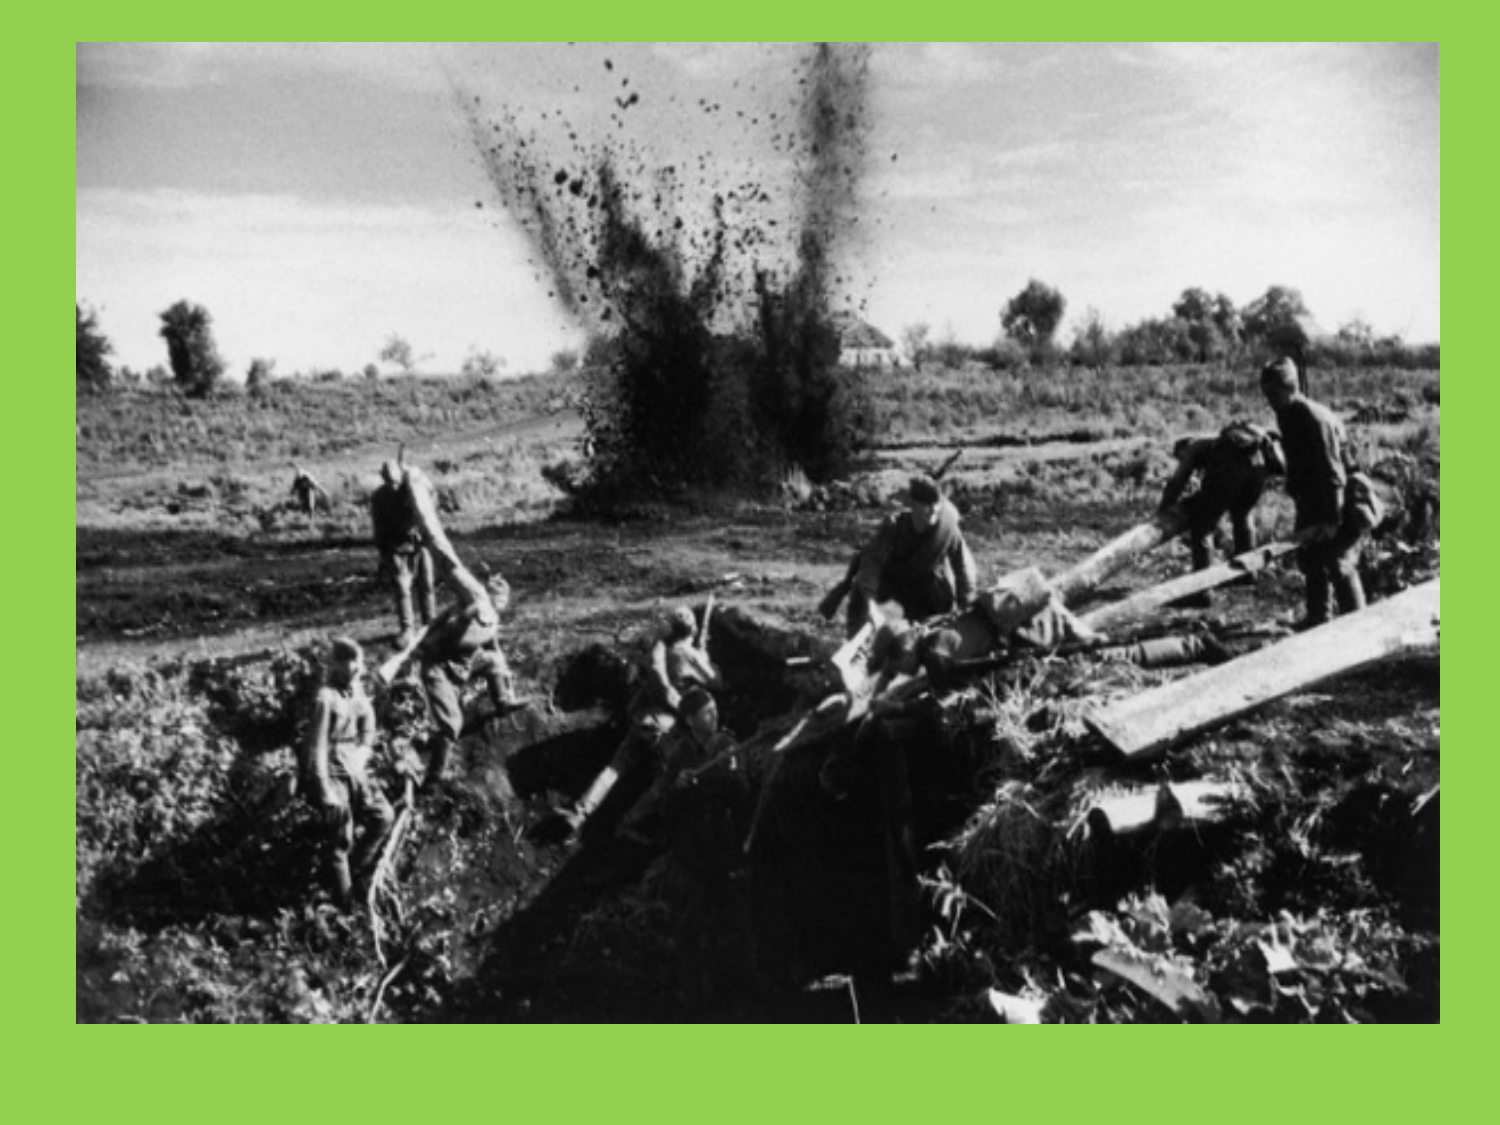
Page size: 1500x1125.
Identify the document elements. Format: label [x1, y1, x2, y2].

list [76, 42, 1440, 1024]
